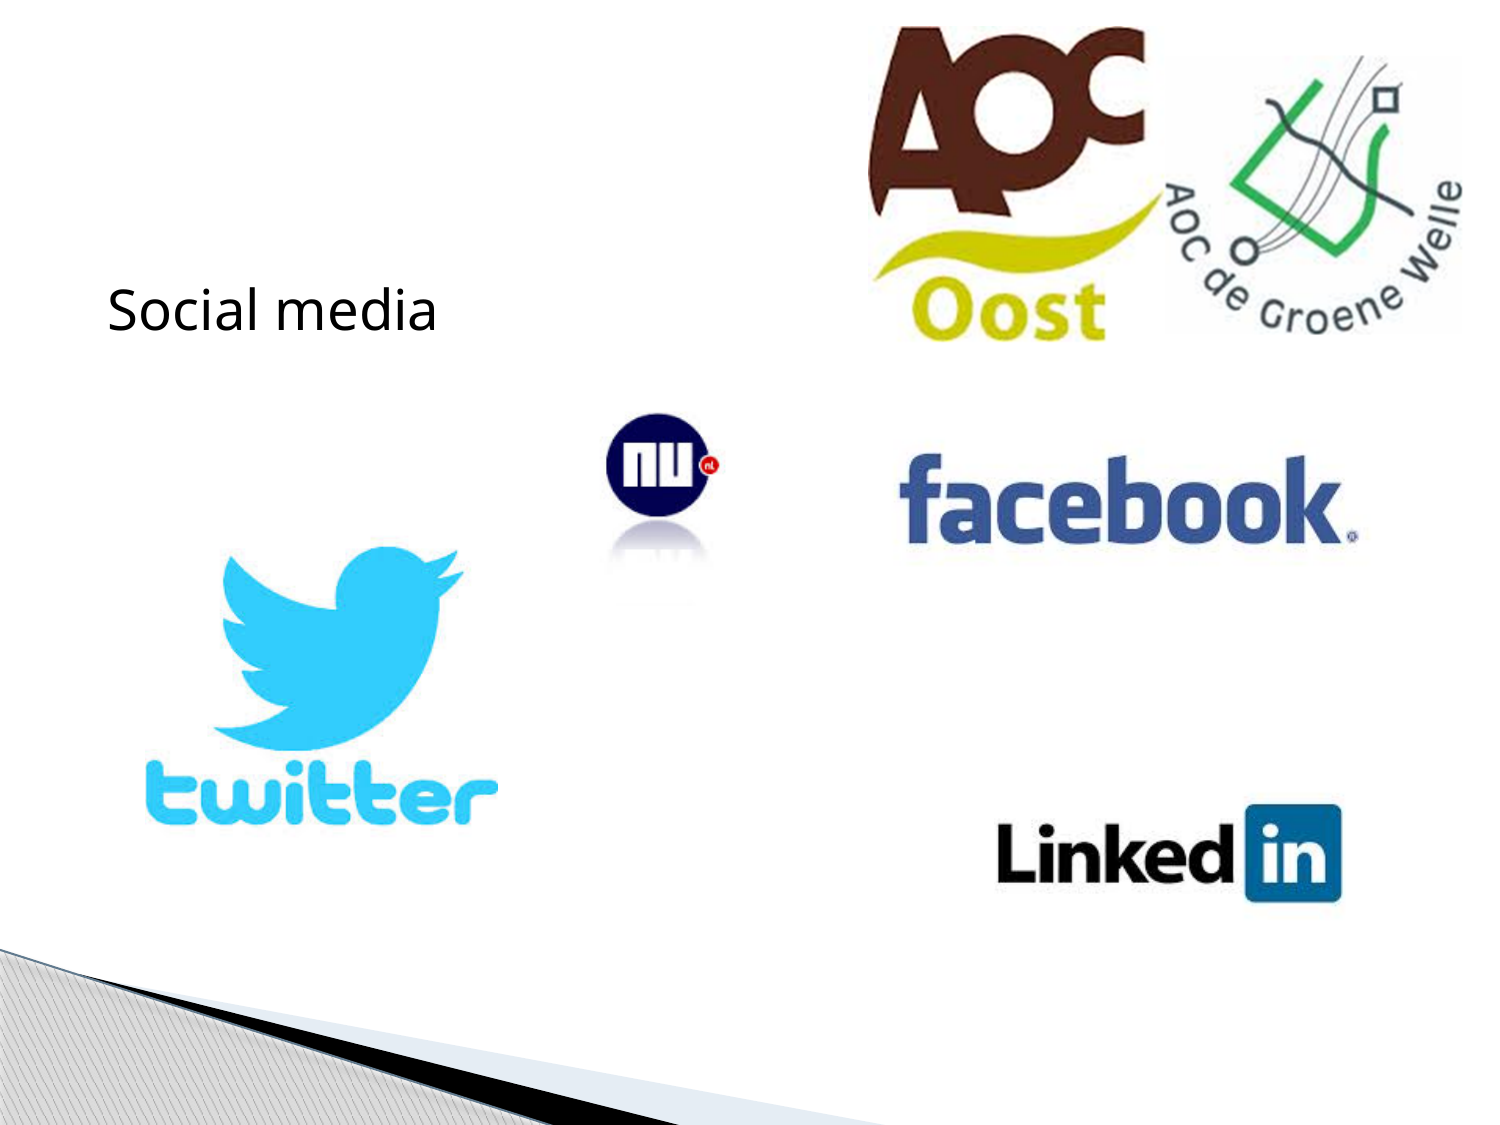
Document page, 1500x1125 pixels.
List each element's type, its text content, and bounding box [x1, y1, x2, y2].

list Social media [75, 267, 1425, 986]
picture [867, 26, 1473, 365]
picture [145, 324, 1417, 864]
picture [994, 668, 1347, 1021]
